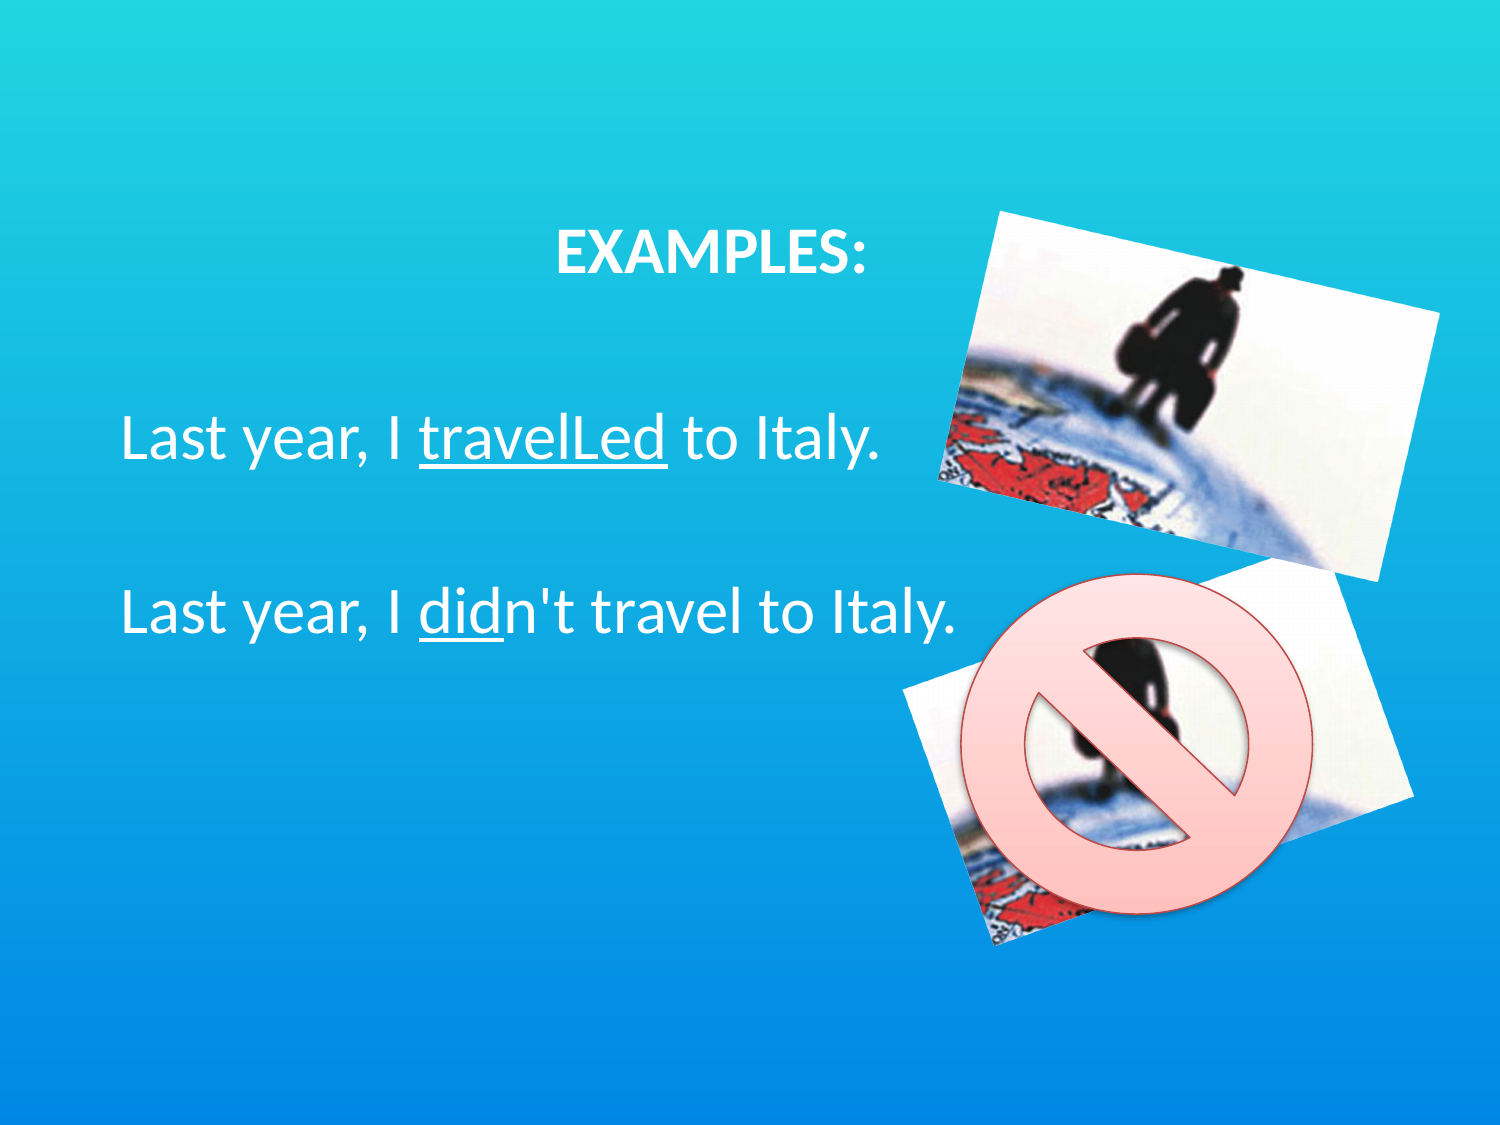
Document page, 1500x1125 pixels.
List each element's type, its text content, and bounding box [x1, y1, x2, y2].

text_box [1035, 573, 1238, 604]
picture [946, 626, 953, 633]
picture [934, 605, 943, 627]
list EXAMPLES: Last year, I travelLed to Italy. Last year, I didn't travel to Italy. [105, 199, 1456, 942]
picture [904, 211, 1439, 945]
text_box [1041, 888, 1232, 915]
